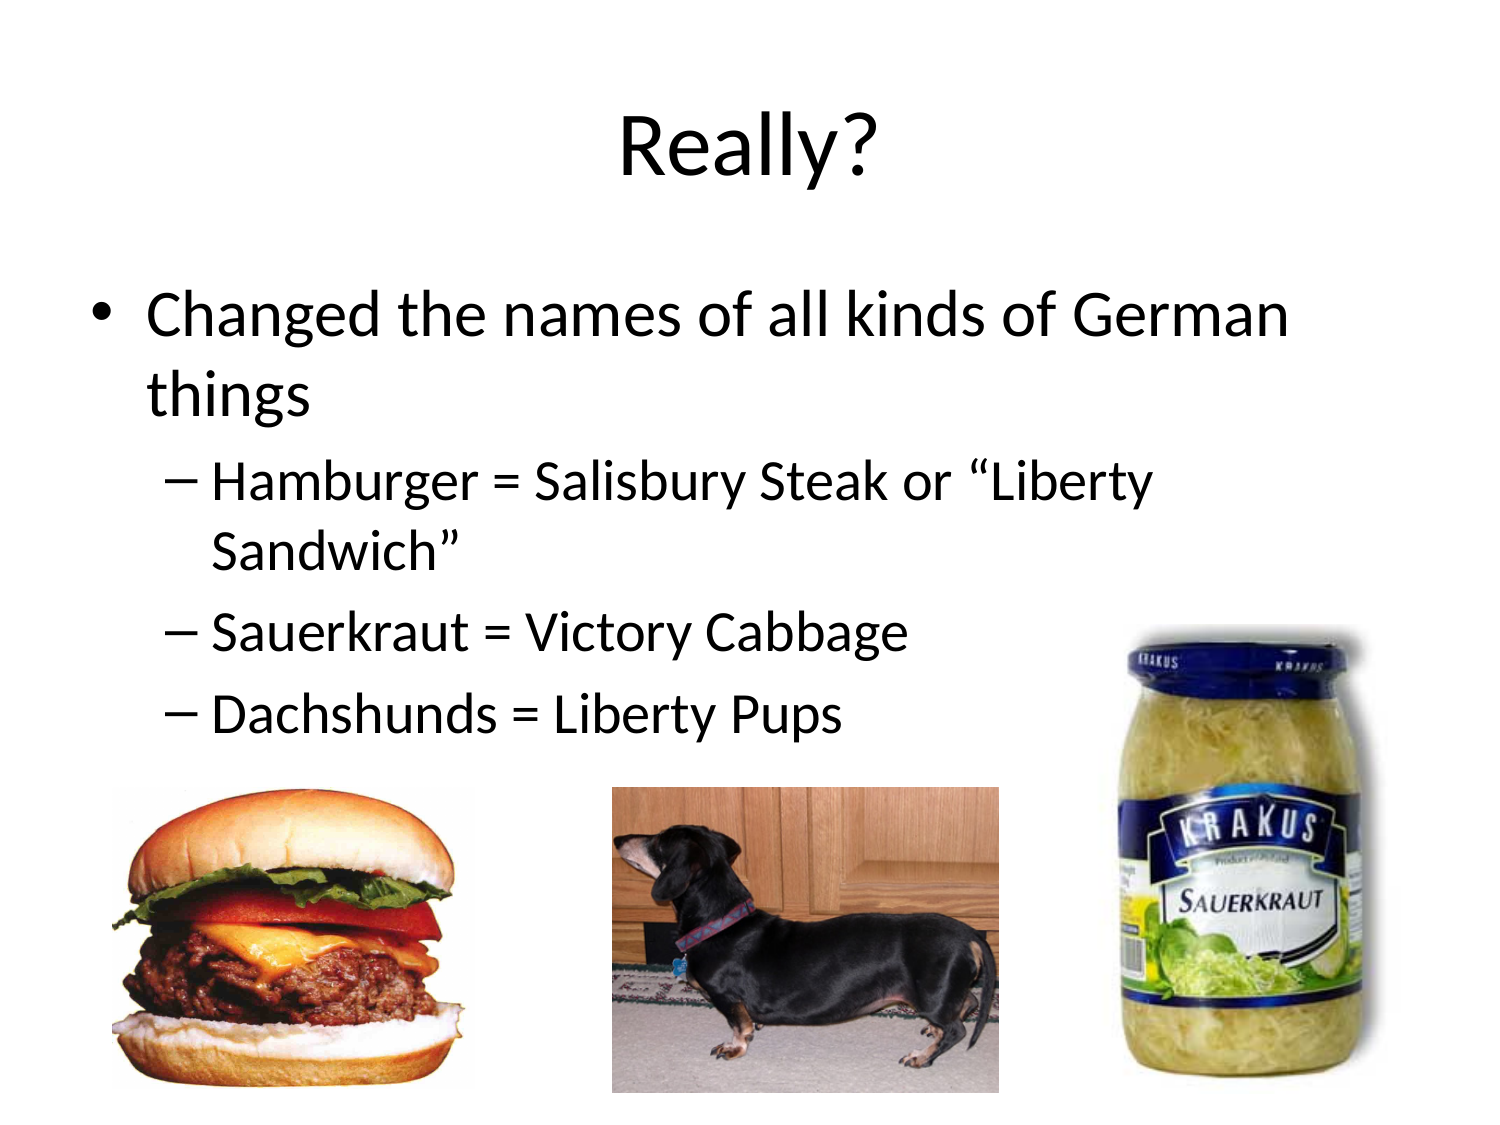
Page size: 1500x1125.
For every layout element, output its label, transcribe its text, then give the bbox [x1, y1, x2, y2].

title Really? [75, 45, 1425, 233]
picture [612, 624, 1469, 1094]
list Changed the names of all kinds of German things Hamburger = Salisbury Steak or “Liberty Sandwich” Sauerkraut = Victory Cabbage Dachshunds = Liberty Pups [75, 262, 1425, 1005]
picture [112, 787, 476, 1089]
